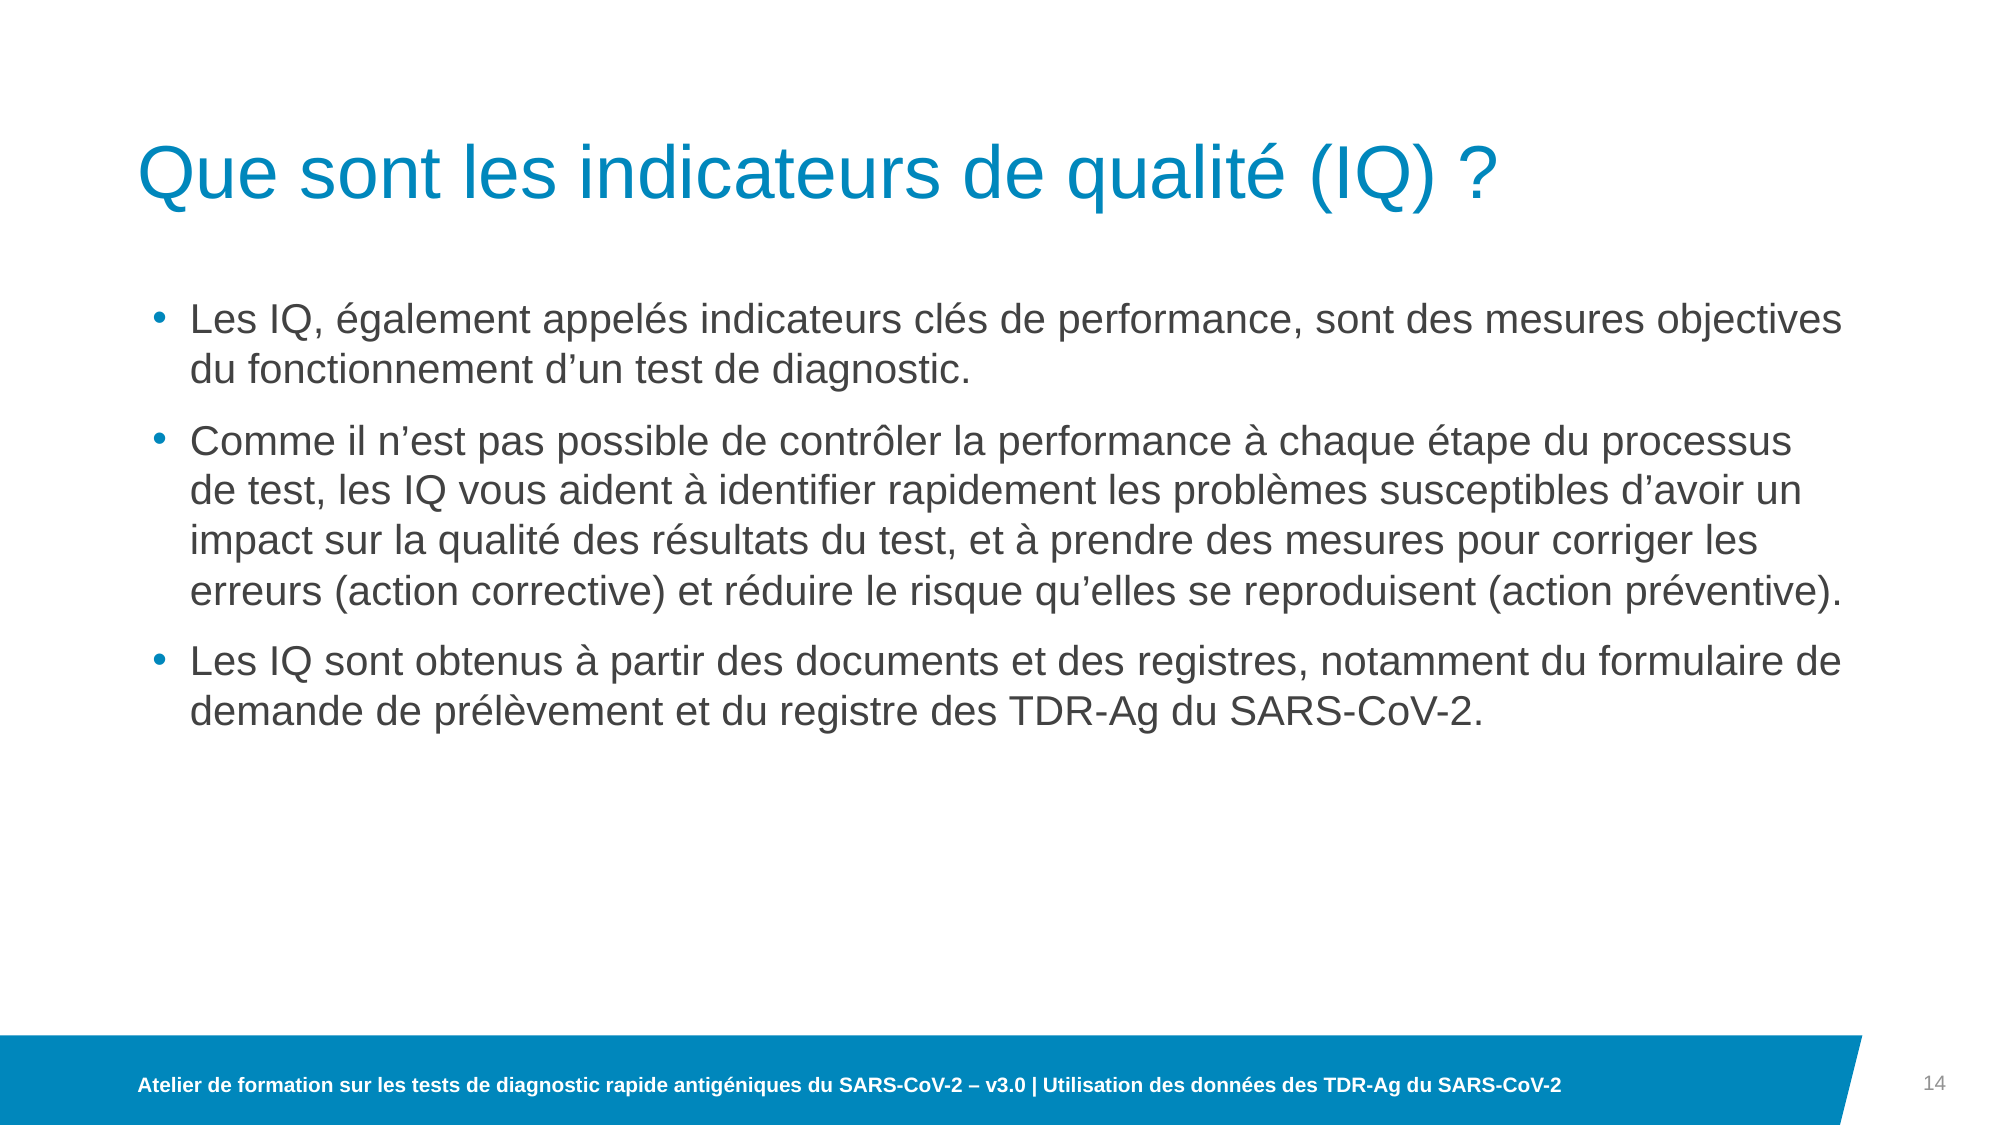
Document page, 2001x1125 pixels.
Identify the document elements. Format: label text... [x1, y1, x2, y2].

slide_number 14 [1862, 1035, 1947, 1125]
list Les IQ, également appelés indicateurs clés de performance, sont des mesures objectives du fonctionnement d’un test de diagnostic. Comme il n’est pas possible de contrôler la performance à chaque étape du processus de test, les IQ vous aident à identifier rapidement les problèmes susceptibles d’avoir un impact sur la qualité des résultats du test, et à prendre des mesures pour corriger les erreurs (action corrective) et réduire le risque qu’elles se reproduisent (action préventive). Les IQ sont obtenus à partir des documents et des registres, notamment du formulaire de demande de prélèvement et du registre des TDR-Ag du SARS-CoV-2. [137, 284, 1863, 1014]
title Que sont les indicateurs de qualité (IQ) ? [137, 59, 1863, 215]
footer Atelier de formation sur les tests de diagnostic rapide antigéniques du SARS-CoV-2 – v3.0 | Utilisation des données des TDR-Ag du SARS-CoV-2 [137, 1042, 1598, 1125]
